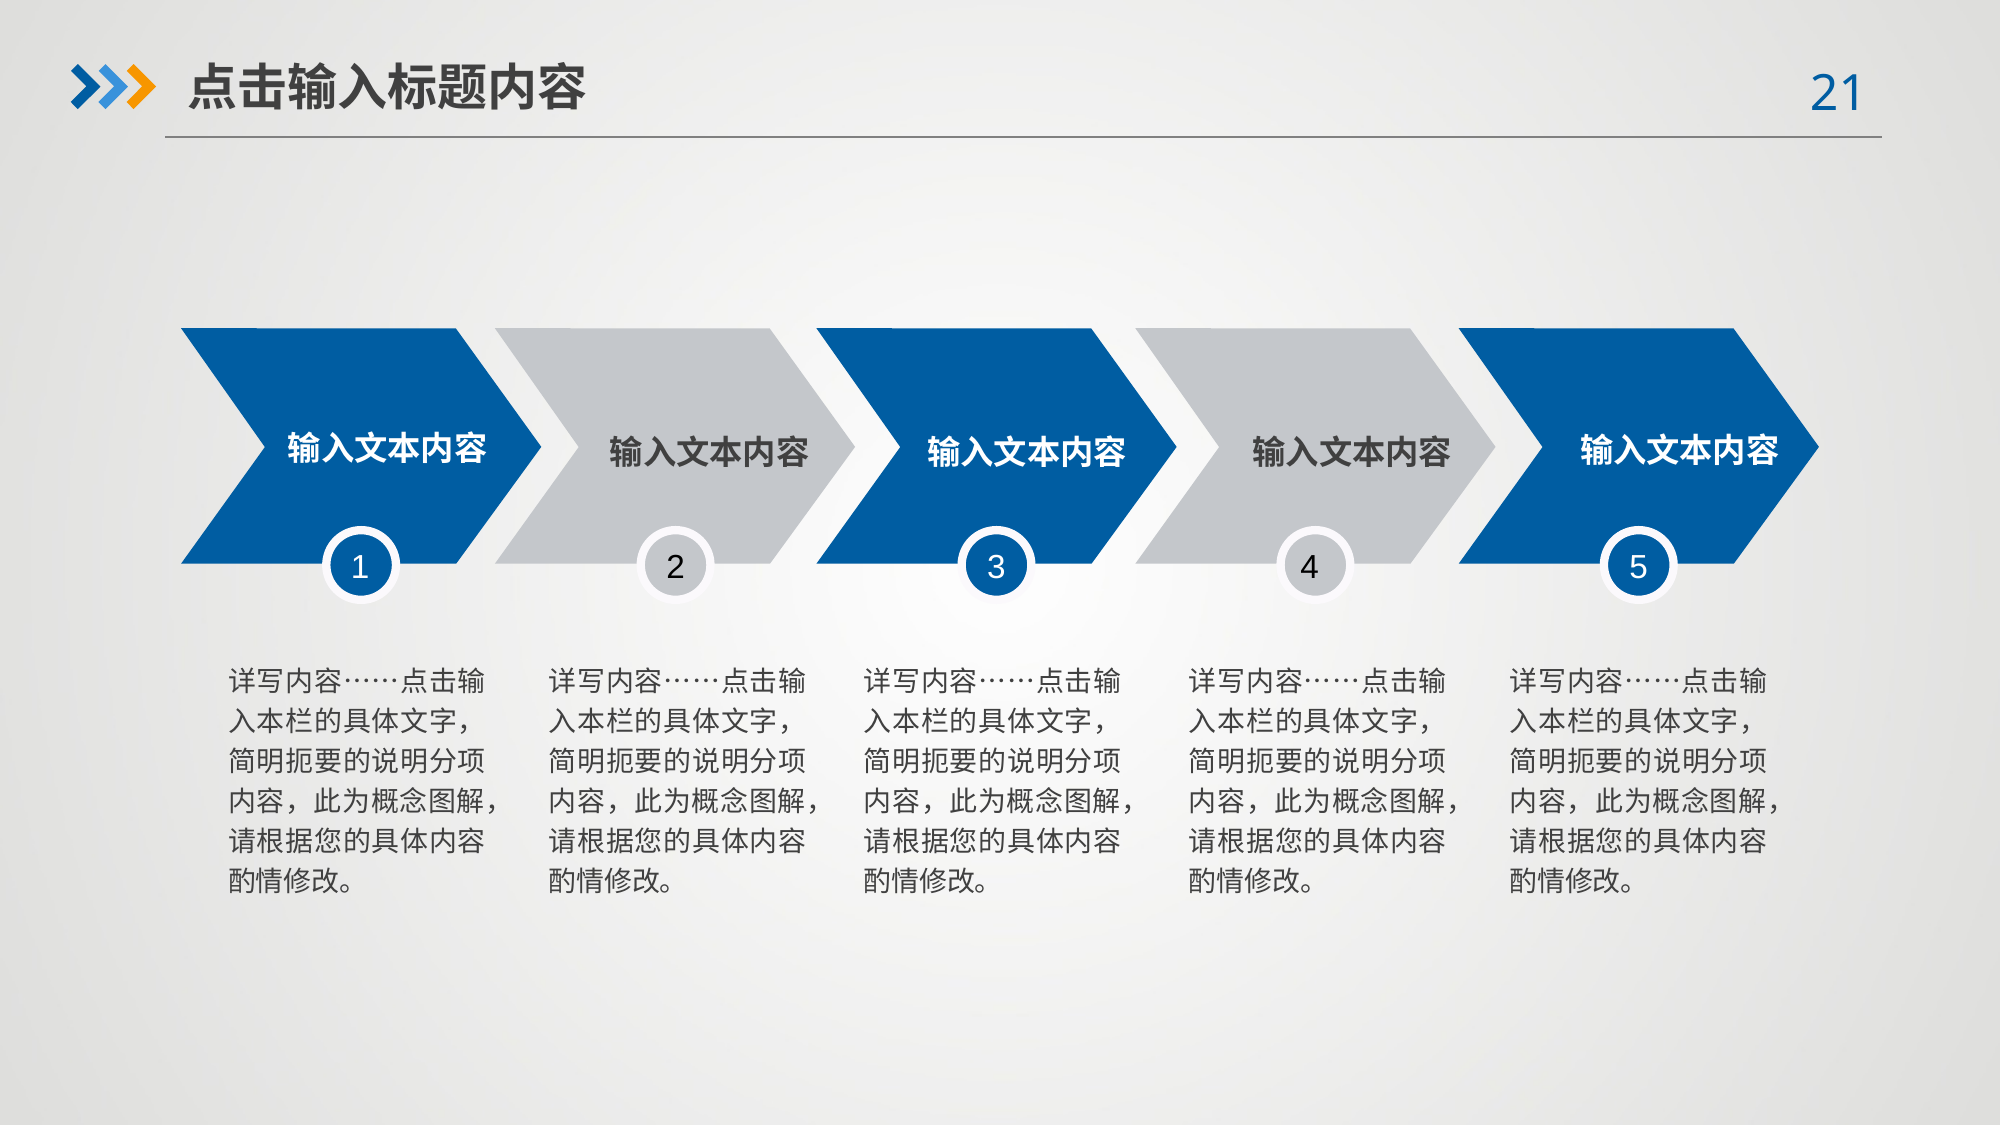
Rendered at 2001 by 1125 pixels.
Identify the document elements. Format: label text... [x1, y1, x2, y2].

text_box 详写内容……点击输入本栏的具体文字，简明扼要的说明分项内容，此为概念图解，请根据您的具体内容酌情修改。 [228, 656, 486, 898]
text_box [326, 529, 397, 601]
picture [0, 0, 2000, 1125]
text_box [1458, 327, 1820, 564]
text_box 详写内容……点击输入本栏的具体文字，简明扼要的说明分项内容，此为概念图解，请根据您的具体内容酌情修改。 [1188, 656, 1447, 898]
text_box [816, 327, 1133, 564]
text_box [1135, 327, 1457, 564]
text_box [1603, 529, 1674, 601]
text_box 详写内容……点击输入本栏的具体文字，简明扼要的说明分项内容，此为概念图解，请根据您的具体内容酌情修改。 [1509, 656, 1768, 898]
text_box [180, 327, 493, 564]
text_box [494, 327, 815, 564]
text_box 详写内容……点击输入本栏的具体文字，简明扼要的说明分项内容，此为概念图解，请根据您的具体内容酌情修改。 [863, 656, 1122, 898]
text_box 点击输入标题内容 [187, 43, 654, 127]
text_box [640, 529, 711, 601]
text_box 详写内容……点击输入本栏的具体文字，简明扼要的说明分项内容，此为概念图解，请根据您的具体内容酌情修改。 [548, 656, 807, 898]
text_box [1280, 529, 1351, 601]
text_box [961, 529, 1032, 601]
